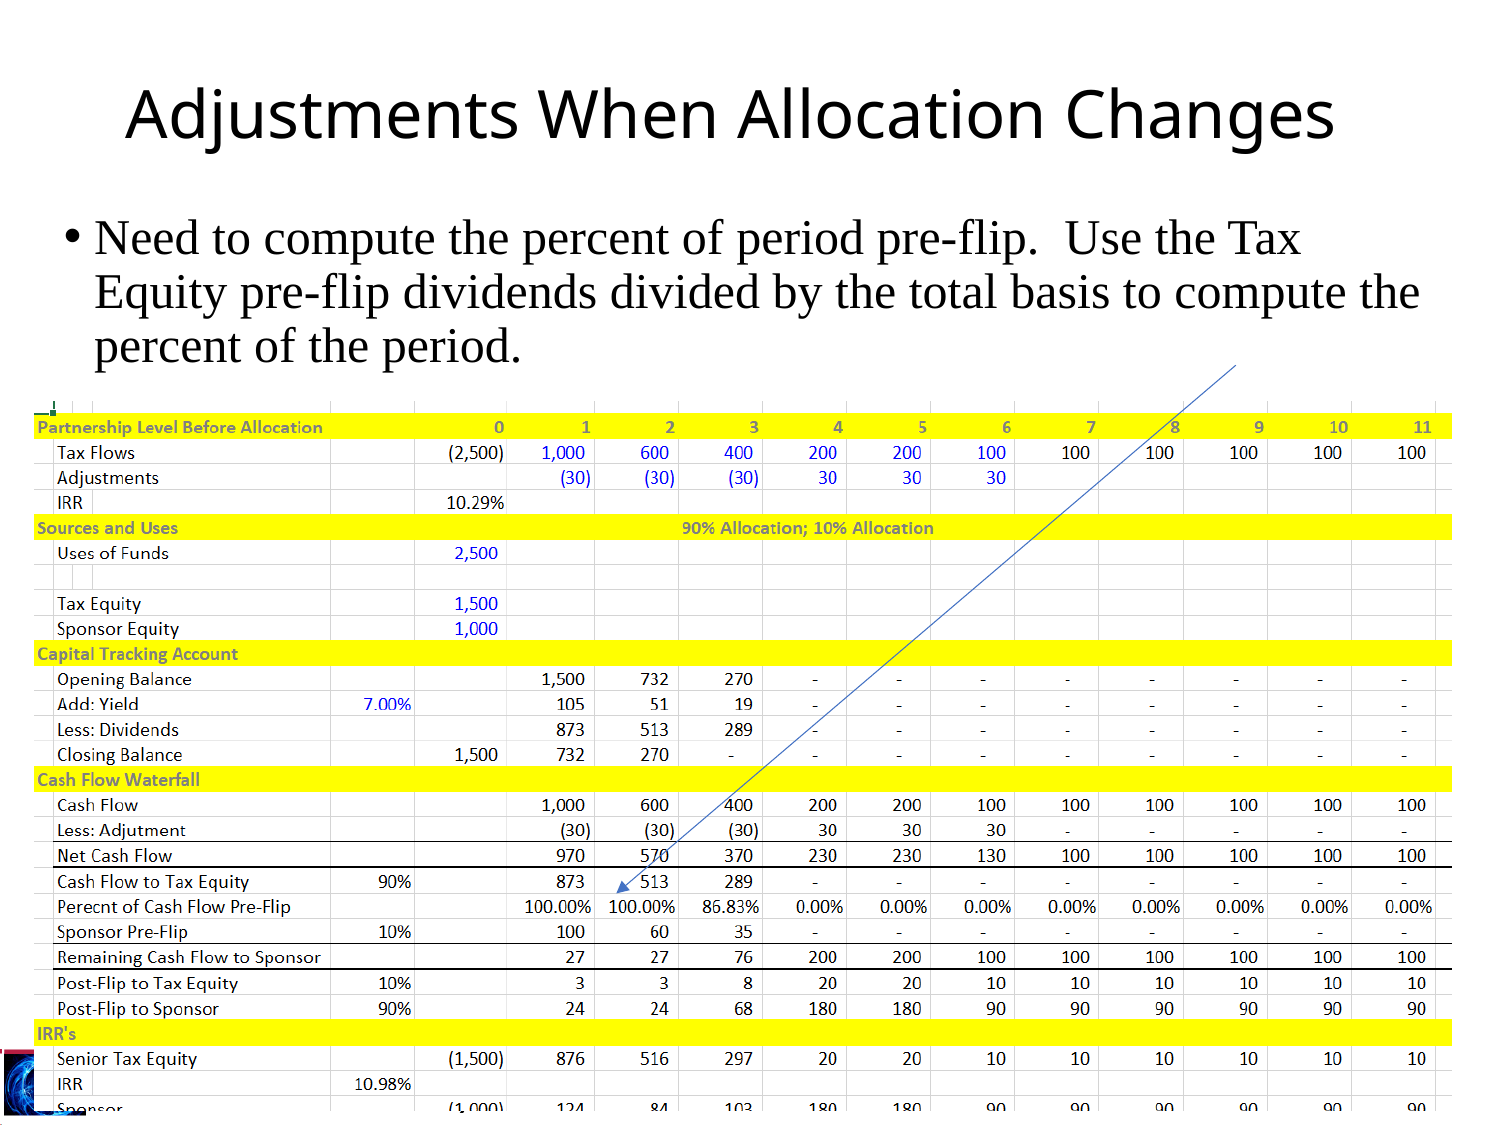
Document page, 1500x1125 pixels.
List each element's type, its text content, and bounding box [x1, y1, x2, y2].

title Adjustments When Allocation Changes [103, 59, 1361, 174]
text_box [616, 365, 1236, 894]
picture [0, 401, 1452, 1125]
list Need to compute the percent of period pre-flip. Use the Tax Equity pre-flip dividends divided by the total basis to compute the percent of the period. [48, 203, 1451, 385]
